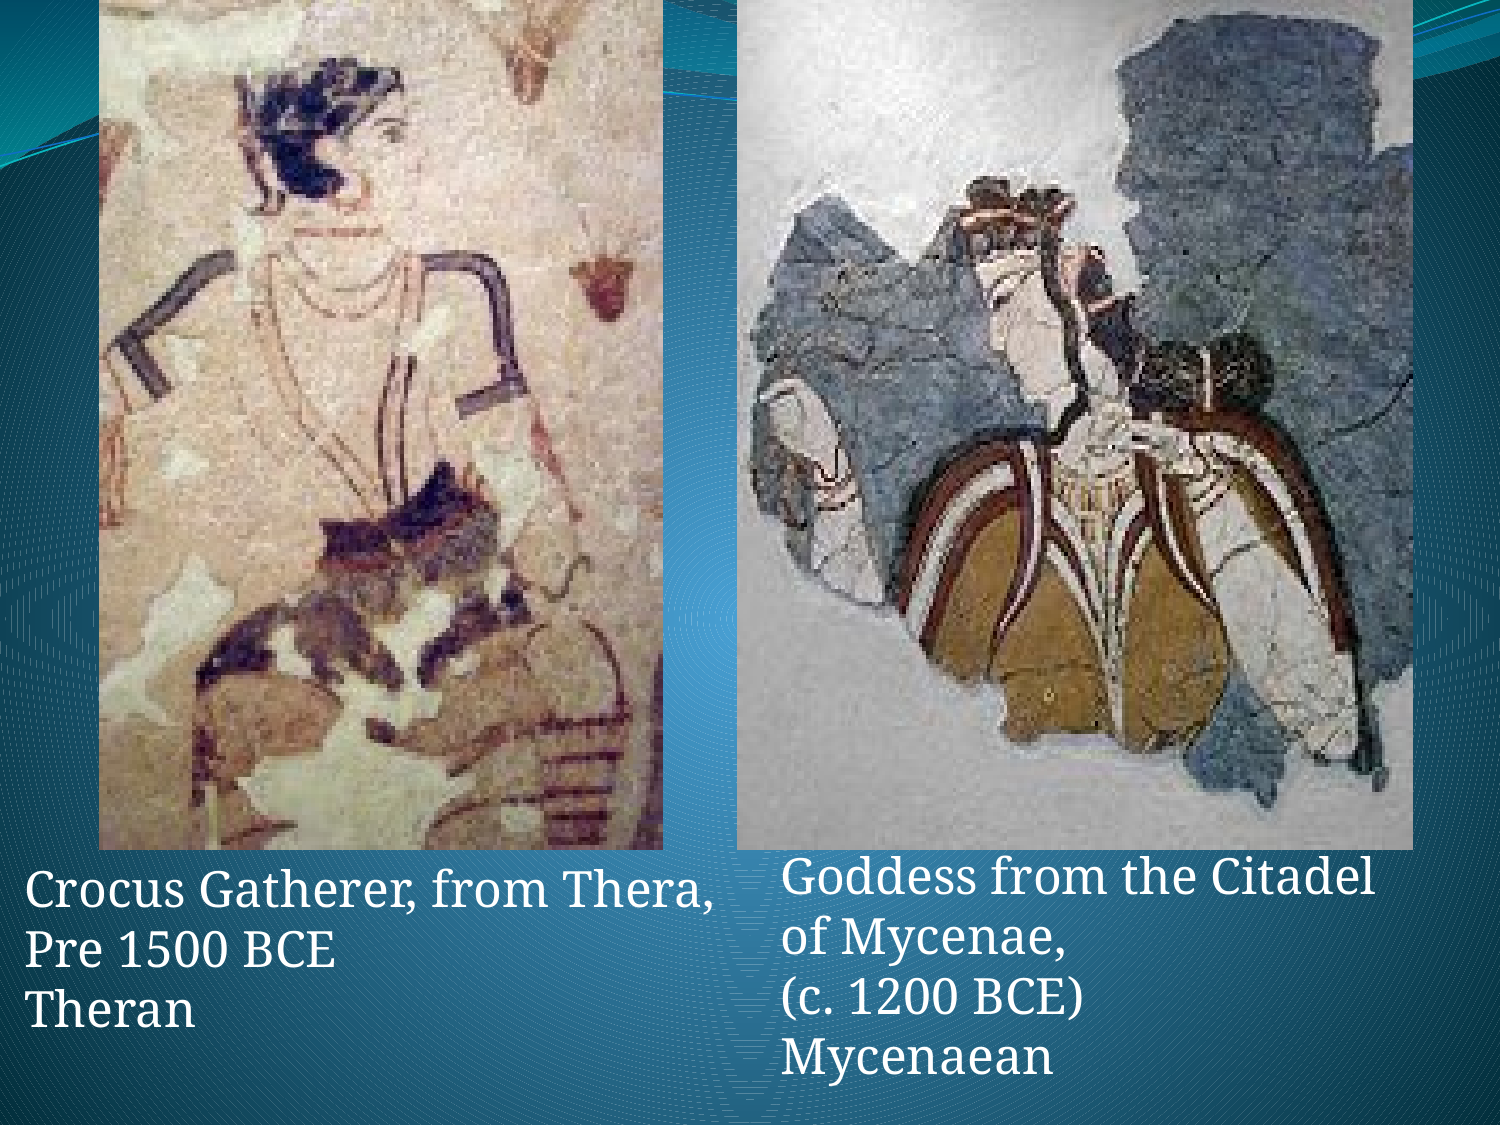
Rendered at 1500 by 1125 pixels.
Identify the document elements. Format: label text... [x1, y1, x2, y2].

text_box Goddess from the Citadel of Mycenae, (c. 1200 BCE) Mycenaean [765, 864, 1405, 1093]
text_box Crocus Gatherer, from Thera, Pre 1500 BCE Theran [9, 849, 730, 1090]
picture [99, 0, 663, 851]
picture [737, 0, 1413, 851]
